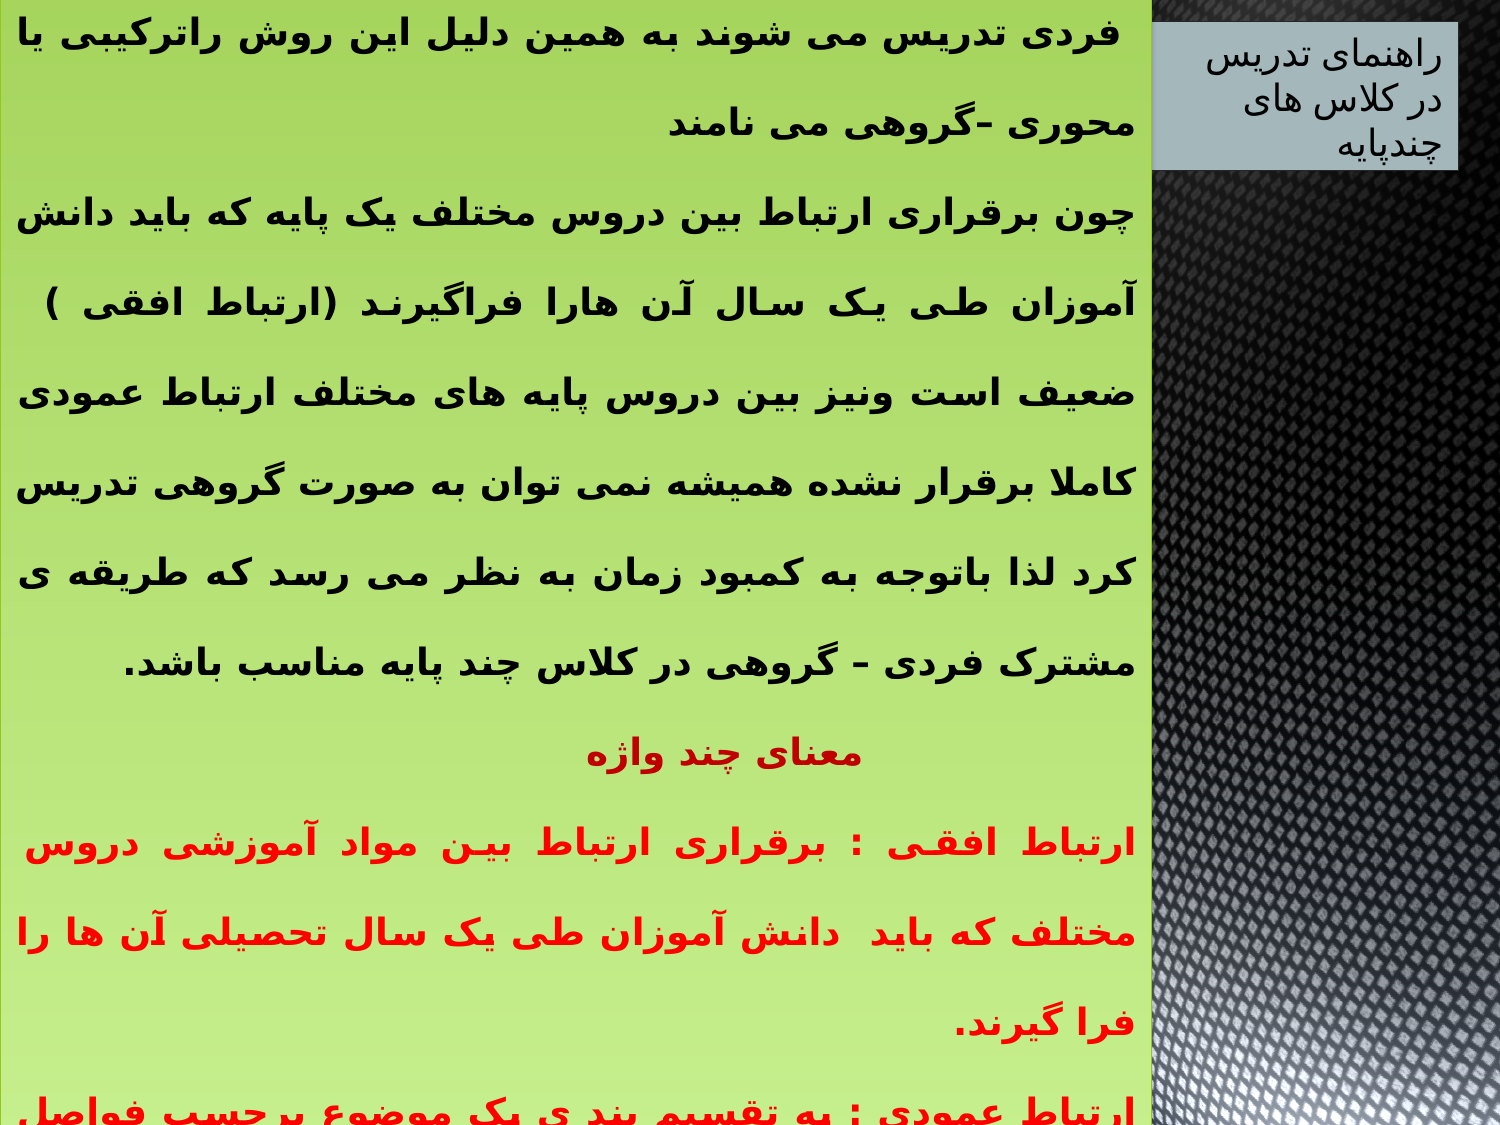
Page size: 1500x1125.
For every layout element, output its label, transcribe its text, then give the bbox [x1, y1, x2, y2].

text_box ج) طریقه مشترک محوری و گروهی : در این روش بعضی از دروس به طور گروهی و بعضی بطور محوری فردی تدریس می شوند به همین دلیل این روش راترکیبی یا محوری –گروهی می نامند چون برقراری ارتباط بین دروس مختلف یک پایه که باید دانش آموزان طی یک سال آن هارا فراگیرند (ارتباط افقی ) ضعیف است ونیز بین دروس پایه های مختلف ارتباط عمودی کاملا برقرار نشده همیشه نمی توان به صورت گروهی تدریس کرد لذا باتوجه به کمبود زمان به نظر می رسد که طریقه ی مشترک فردی – گروهی در کلاس چند پایه مناسب باشد. معنای چند واژه ارتباط افقی : برقراری ارتباط بین مواد آموزشی دروس مختلف که باید دانش آموزان طی یک سال تحصیلی آن ها را فرا گیرند. ارتباط عمودی : به تقسیم بند ی یک موضوع برحسب فواصل زمانی گفته می شود .از قبیل ساده به دشوار , از کل به جز و..... [0, 0, 1152, 1125]
picture [1152, 0, 1500, 1125]
text_box راهنمای تدریس در کلاس های چندپایه [1155, 21, 1459, 171]
